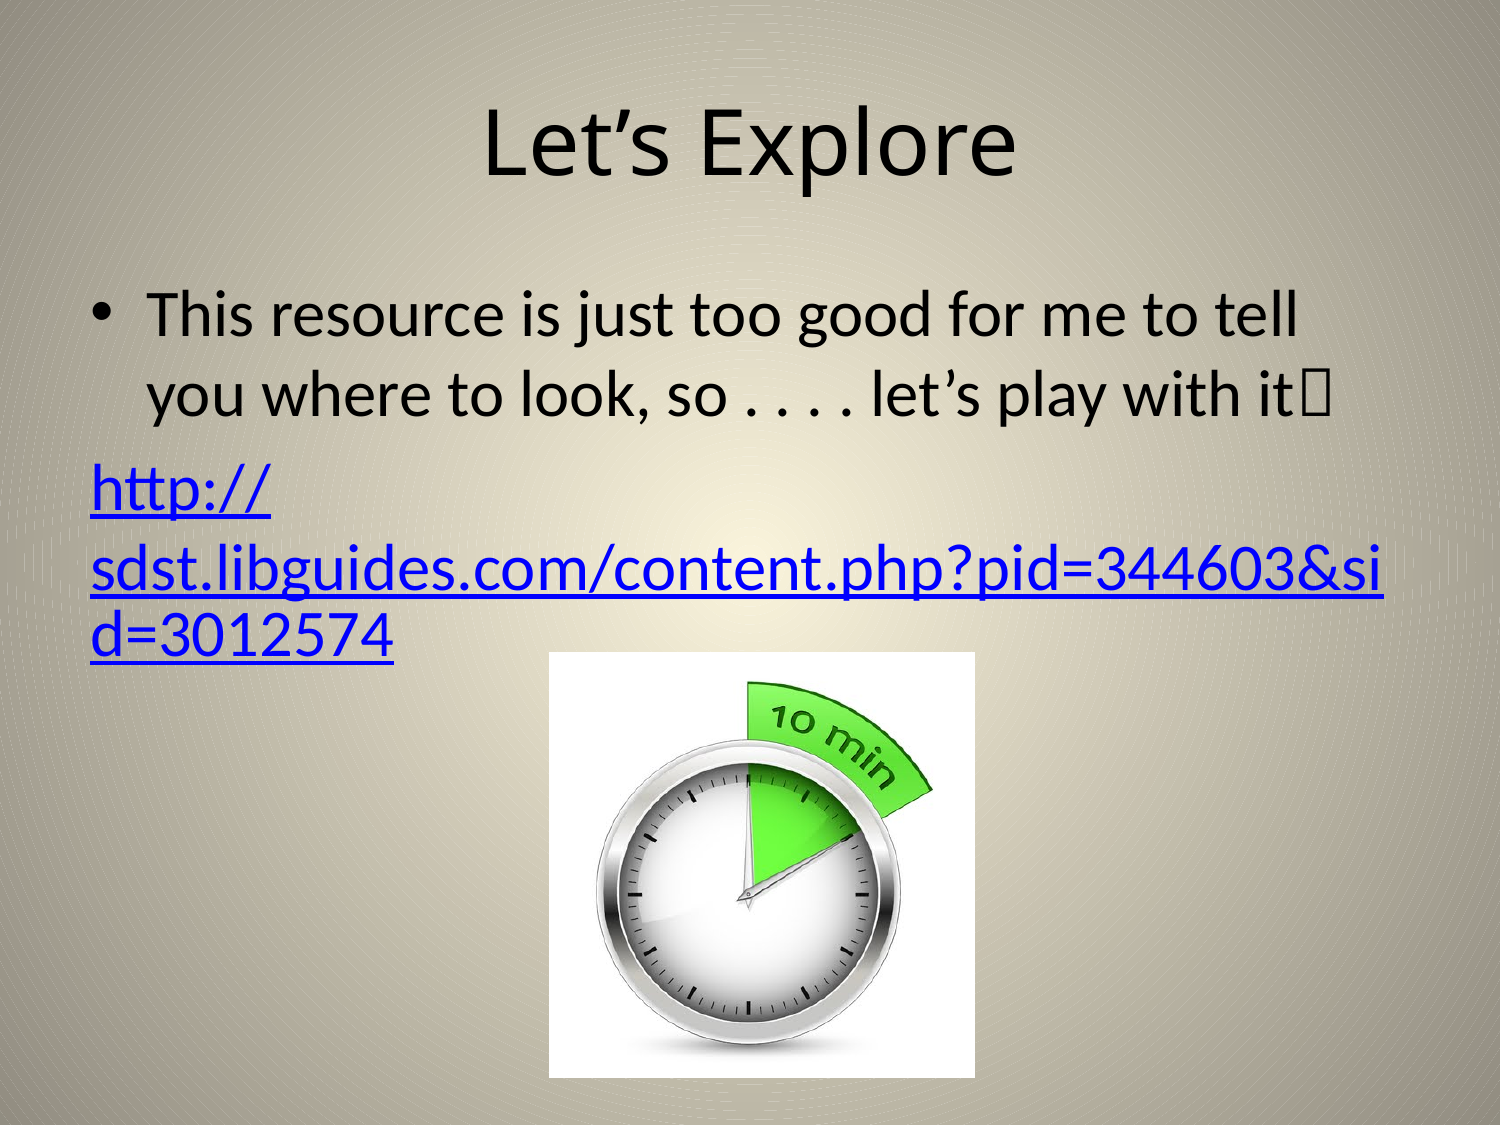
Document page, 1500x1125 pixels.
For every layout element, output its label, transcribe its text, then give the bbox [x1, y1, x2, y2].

picture [549, 651, 976, 1078]
list This resource is just too good for me to tell you where to look, so . . . . let’s play with it http://sdst.libguides.com/content.php?pid=344603&sid=3012574 [75, 262, 1425, 1005]
title Let’s Explore [75, 45, 1425, 233]
